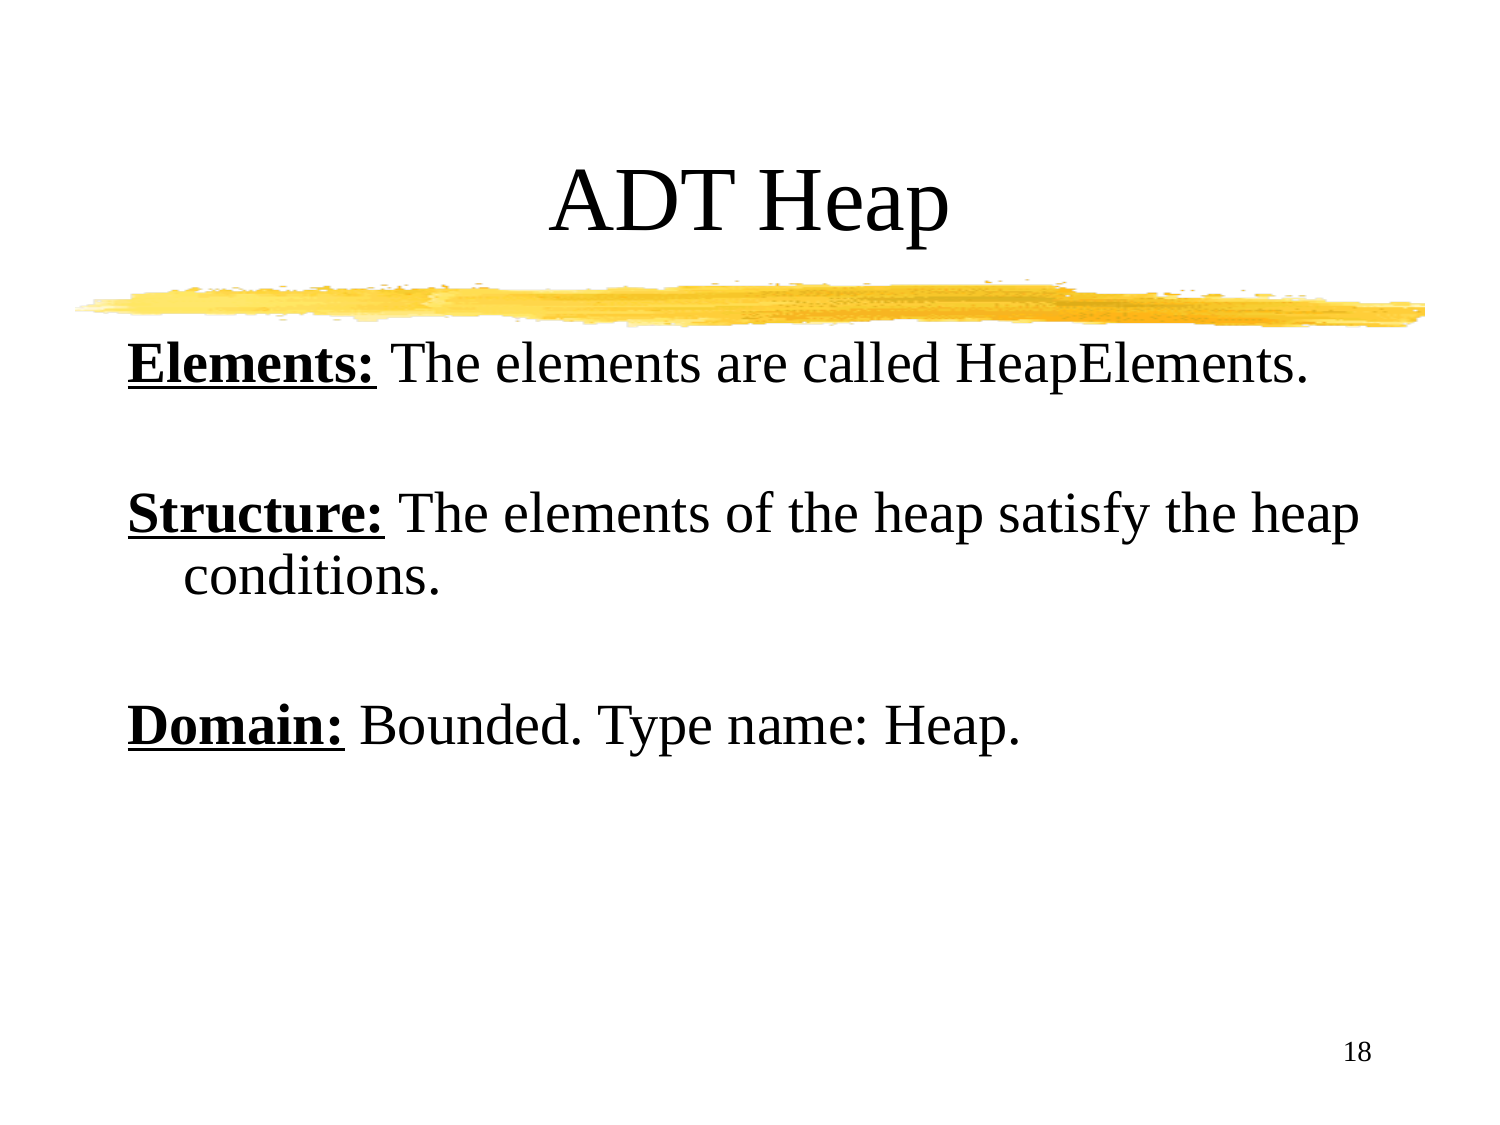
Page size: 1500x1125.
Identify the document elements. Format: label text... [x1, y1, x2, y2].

slide_number 18 [1074, 1024, 1388, 1101]
list Elements: The elements are called HeapElements. Structure: The elements of the heap satisfy the heap conditions. Domain: Bounded. Type name: Heap. [112, 324, 1388, 1001]
picture [75, 274, 1425, 338]
title ADT Heap [112, 99, 1388, 288]
